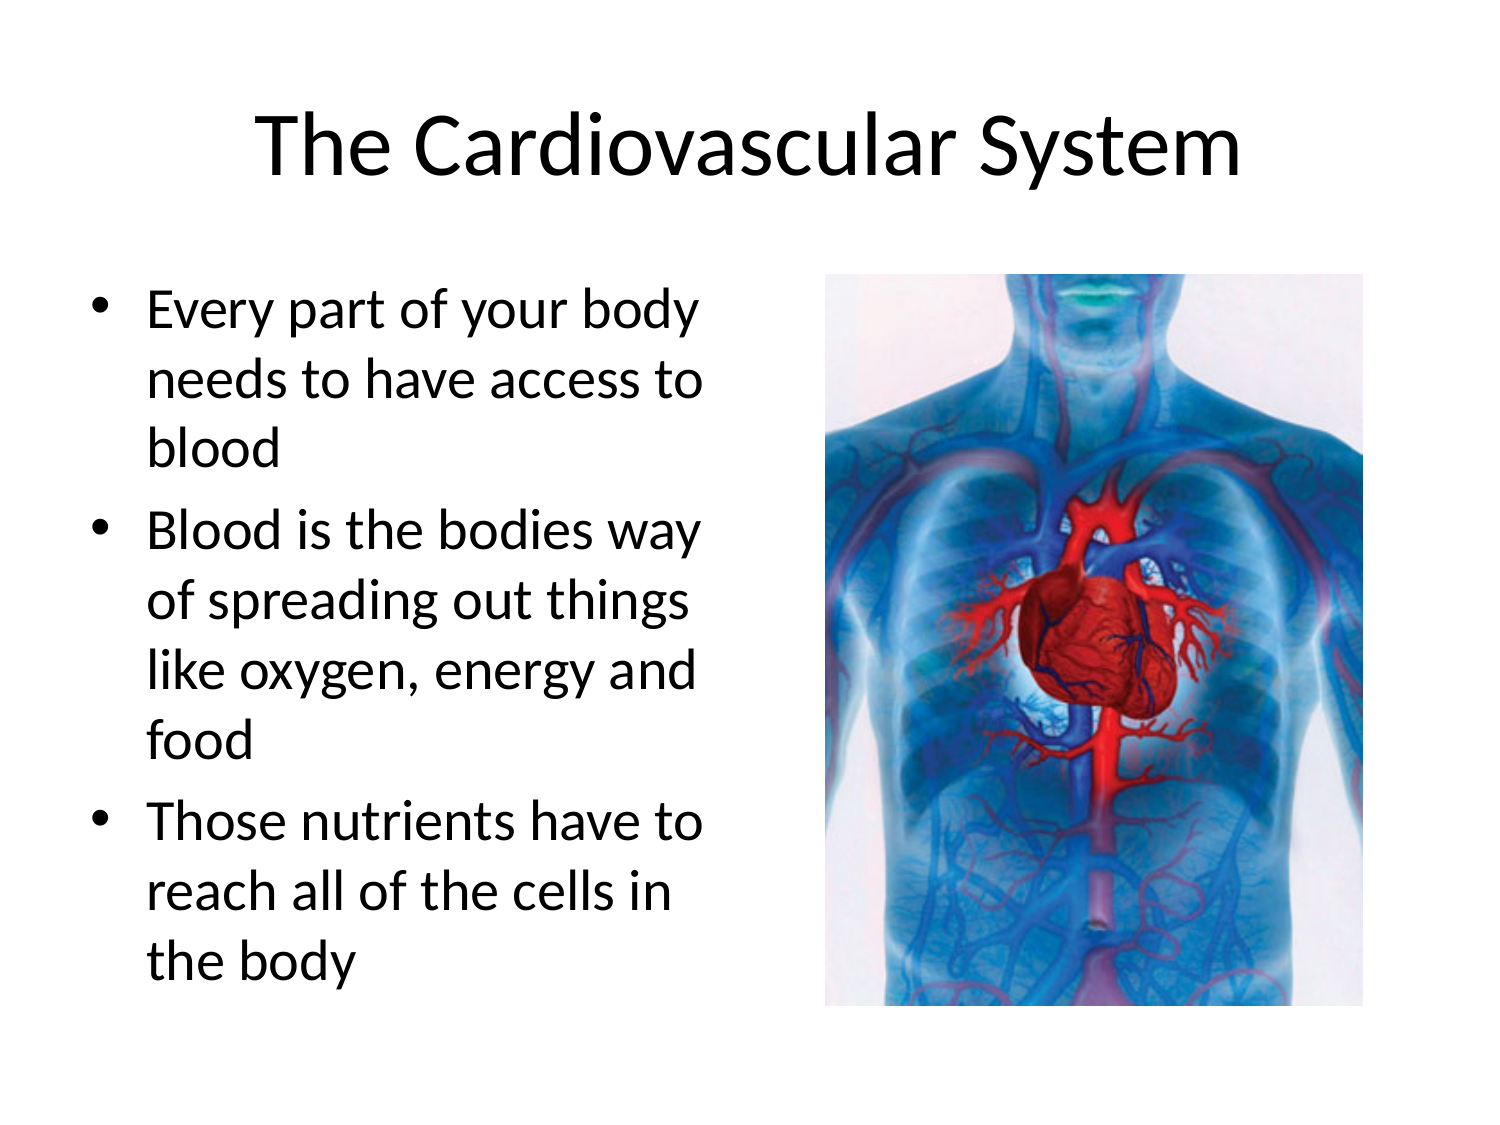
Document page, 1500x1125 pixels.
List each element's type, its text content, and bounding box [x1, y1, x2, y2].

picture [842, 457, 848, 474]
title The Cardiovascular System [75, 45, 1425, 233]
picture [824, 462, 835, 475]
picture [824, 274, 1363, 1007]
list Every part of your body needs to have access to blood Blood is the bodies way of spreading out things like oxygen, energy and food Those nutrients have to reach all of the cells in the body [75, 262, 738, 1005]
